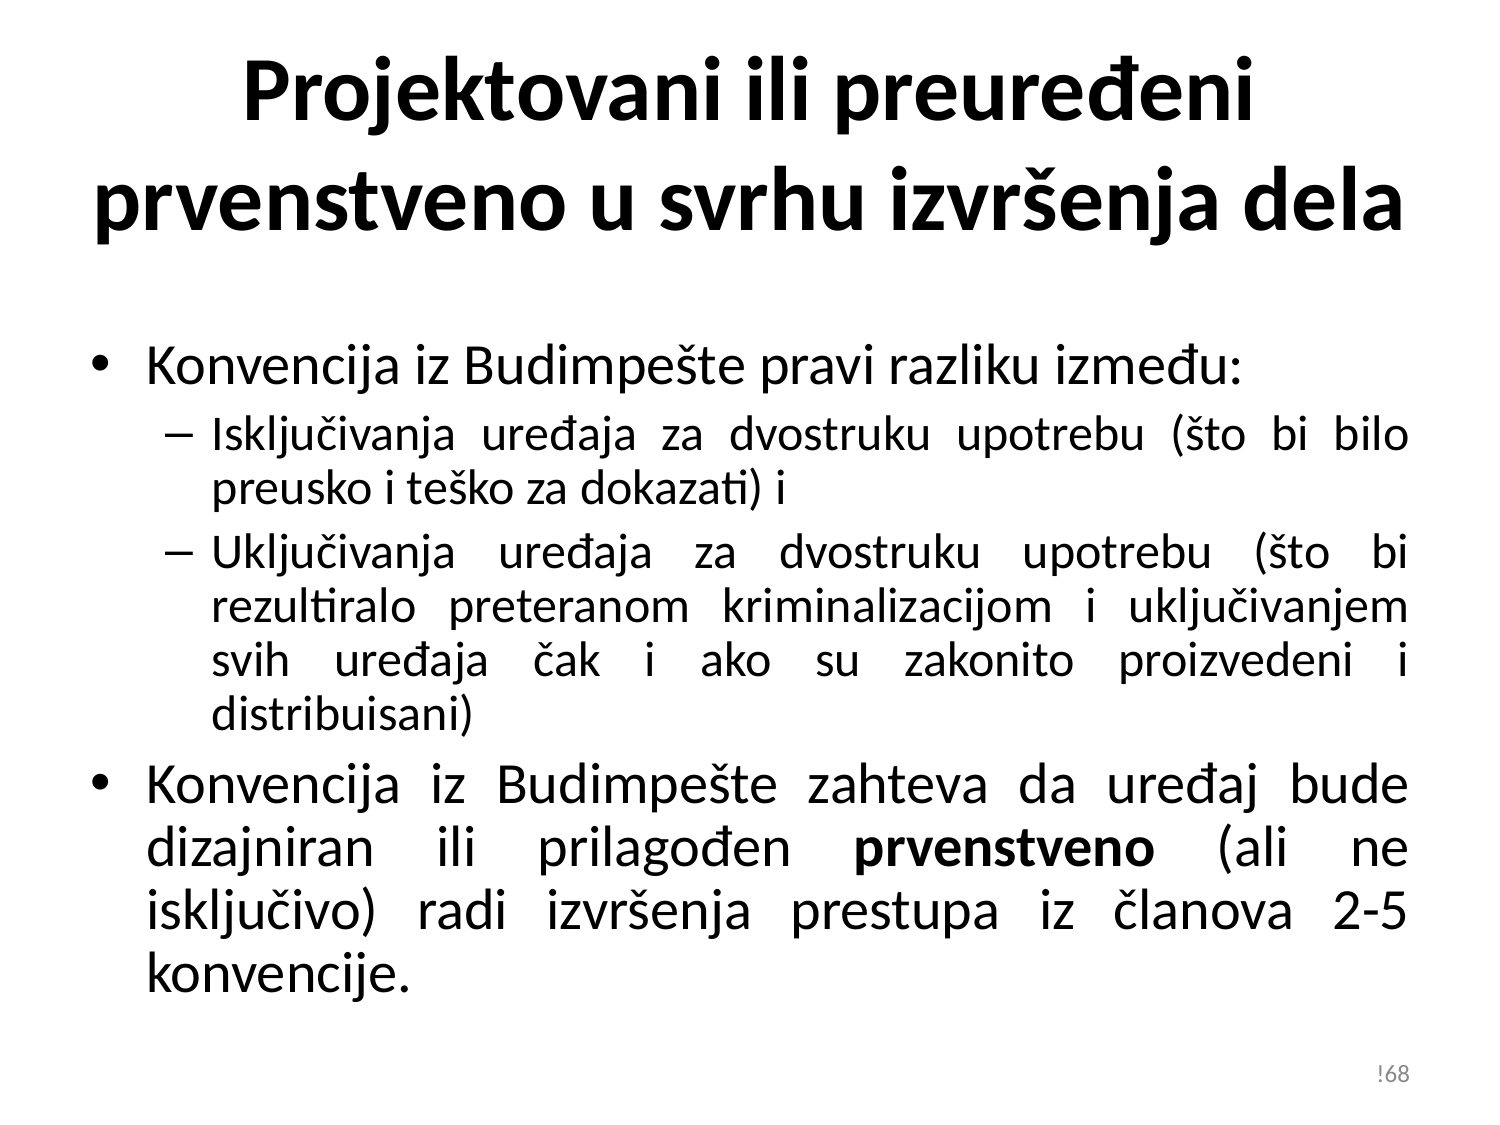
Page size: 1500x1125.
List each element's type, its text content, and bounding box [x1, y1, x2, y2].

title Projektovani ili preuređeni prvenstveno u svrhu izvršenja dela [74, 45, 1426, 234]
slide_number !68 [1074, 1042, 1425, 1103]
list Konvencija iz Budimpešte pravi razliku između: Isključivanja uređaja za dvostruku upotrebu (što bi bilo preusko i teško za dokazati) i Uključivanja uređaja za dvostruku upotrebu (što bi rezultiralo preteranom kriminalizacijom i uključivanjem svih uređaja čak i ako su zakonito proizvedeni i distribuisani) Konvencija iz Budimpešte zahteva da uređaj bude dizajniran ili prilagođen prvenstveno (ali ne isključivo) radi izvršenja prestupa iz članova 2-5 konvencije. [74, 326, 1426, 893]
